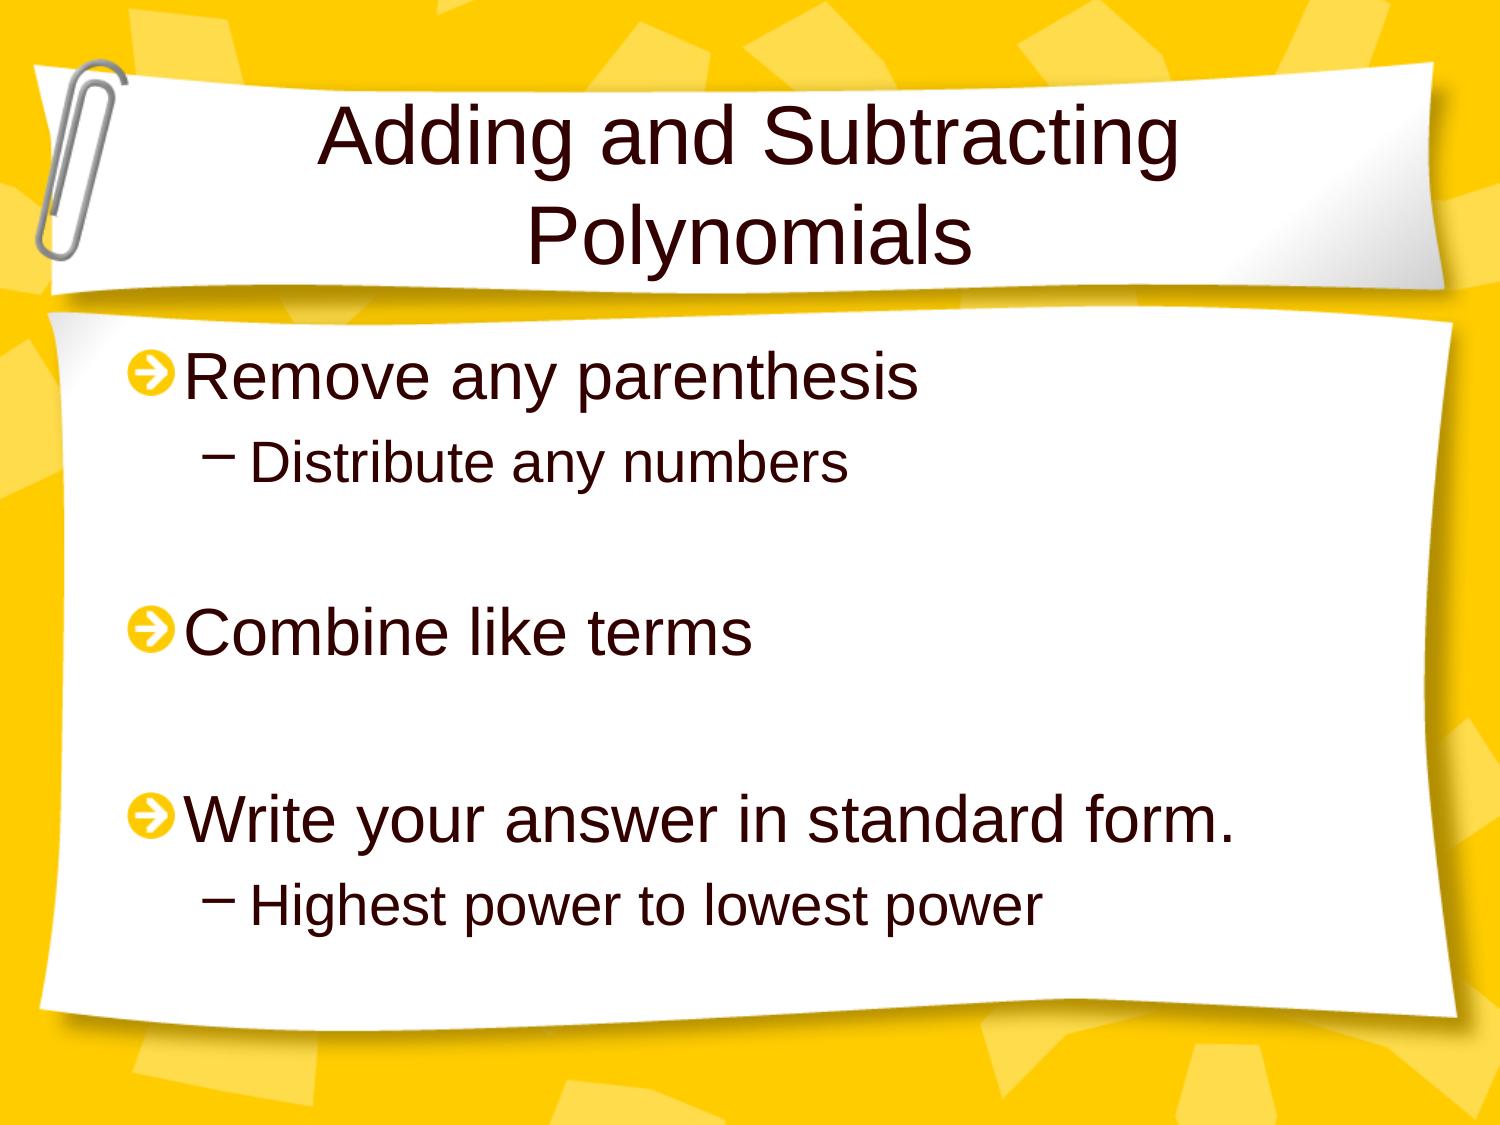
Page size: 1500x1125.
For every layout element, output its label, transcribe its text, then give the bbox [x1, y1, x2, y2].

list Remove any parenthesis Distribute any numbers Combine like terms Write your answer in standard form. Highest power to lowest power [112, 324, 1388, 1000]
picture [0, 0, 1500, 1125]
title Adding and Subtracting Polynomials [112, 87, 1388, 275]
